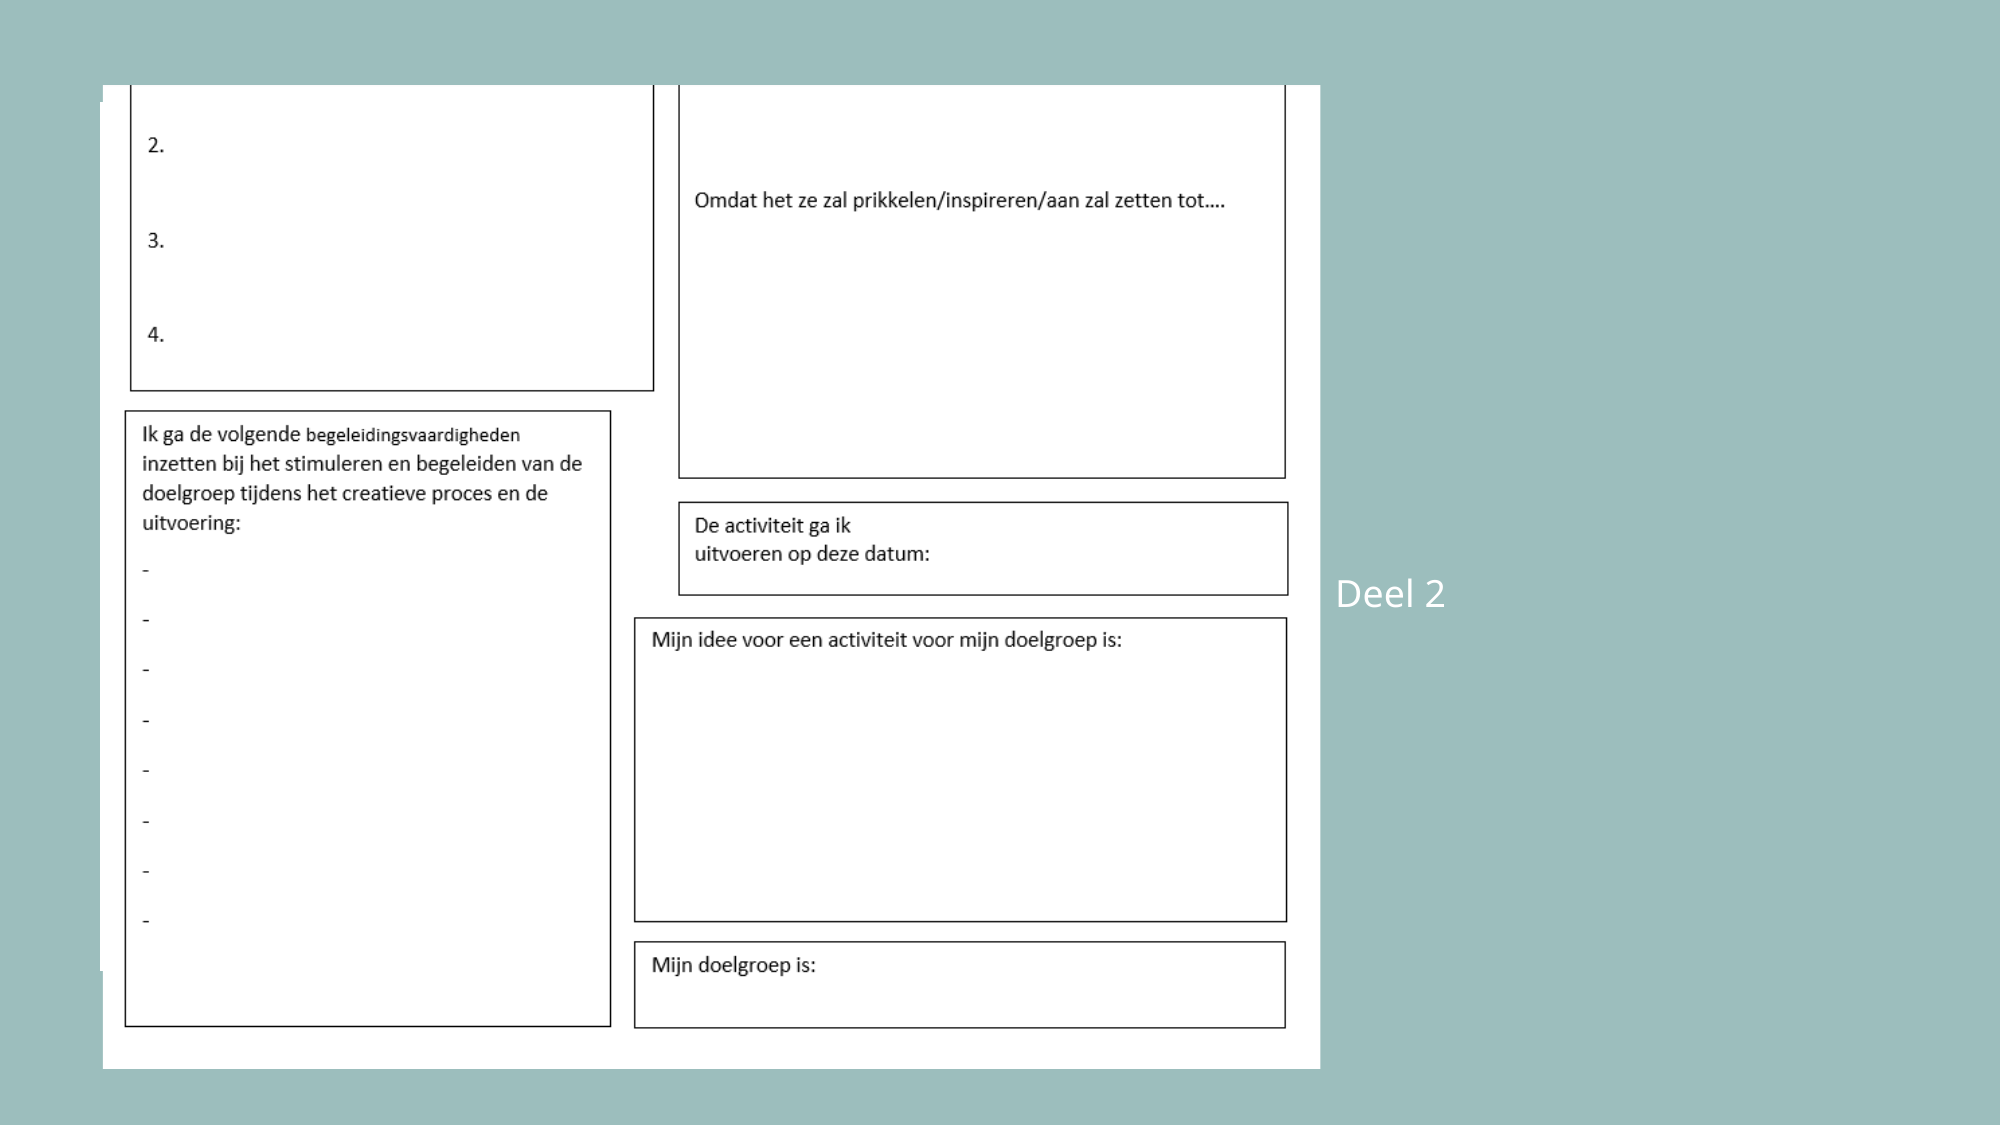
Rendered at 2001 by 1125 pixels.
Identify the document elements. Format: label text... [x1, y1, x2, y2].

text_box Deel 2 [1321, 562, 1567, 623]
picture [102, 85, 1321, 1069]
